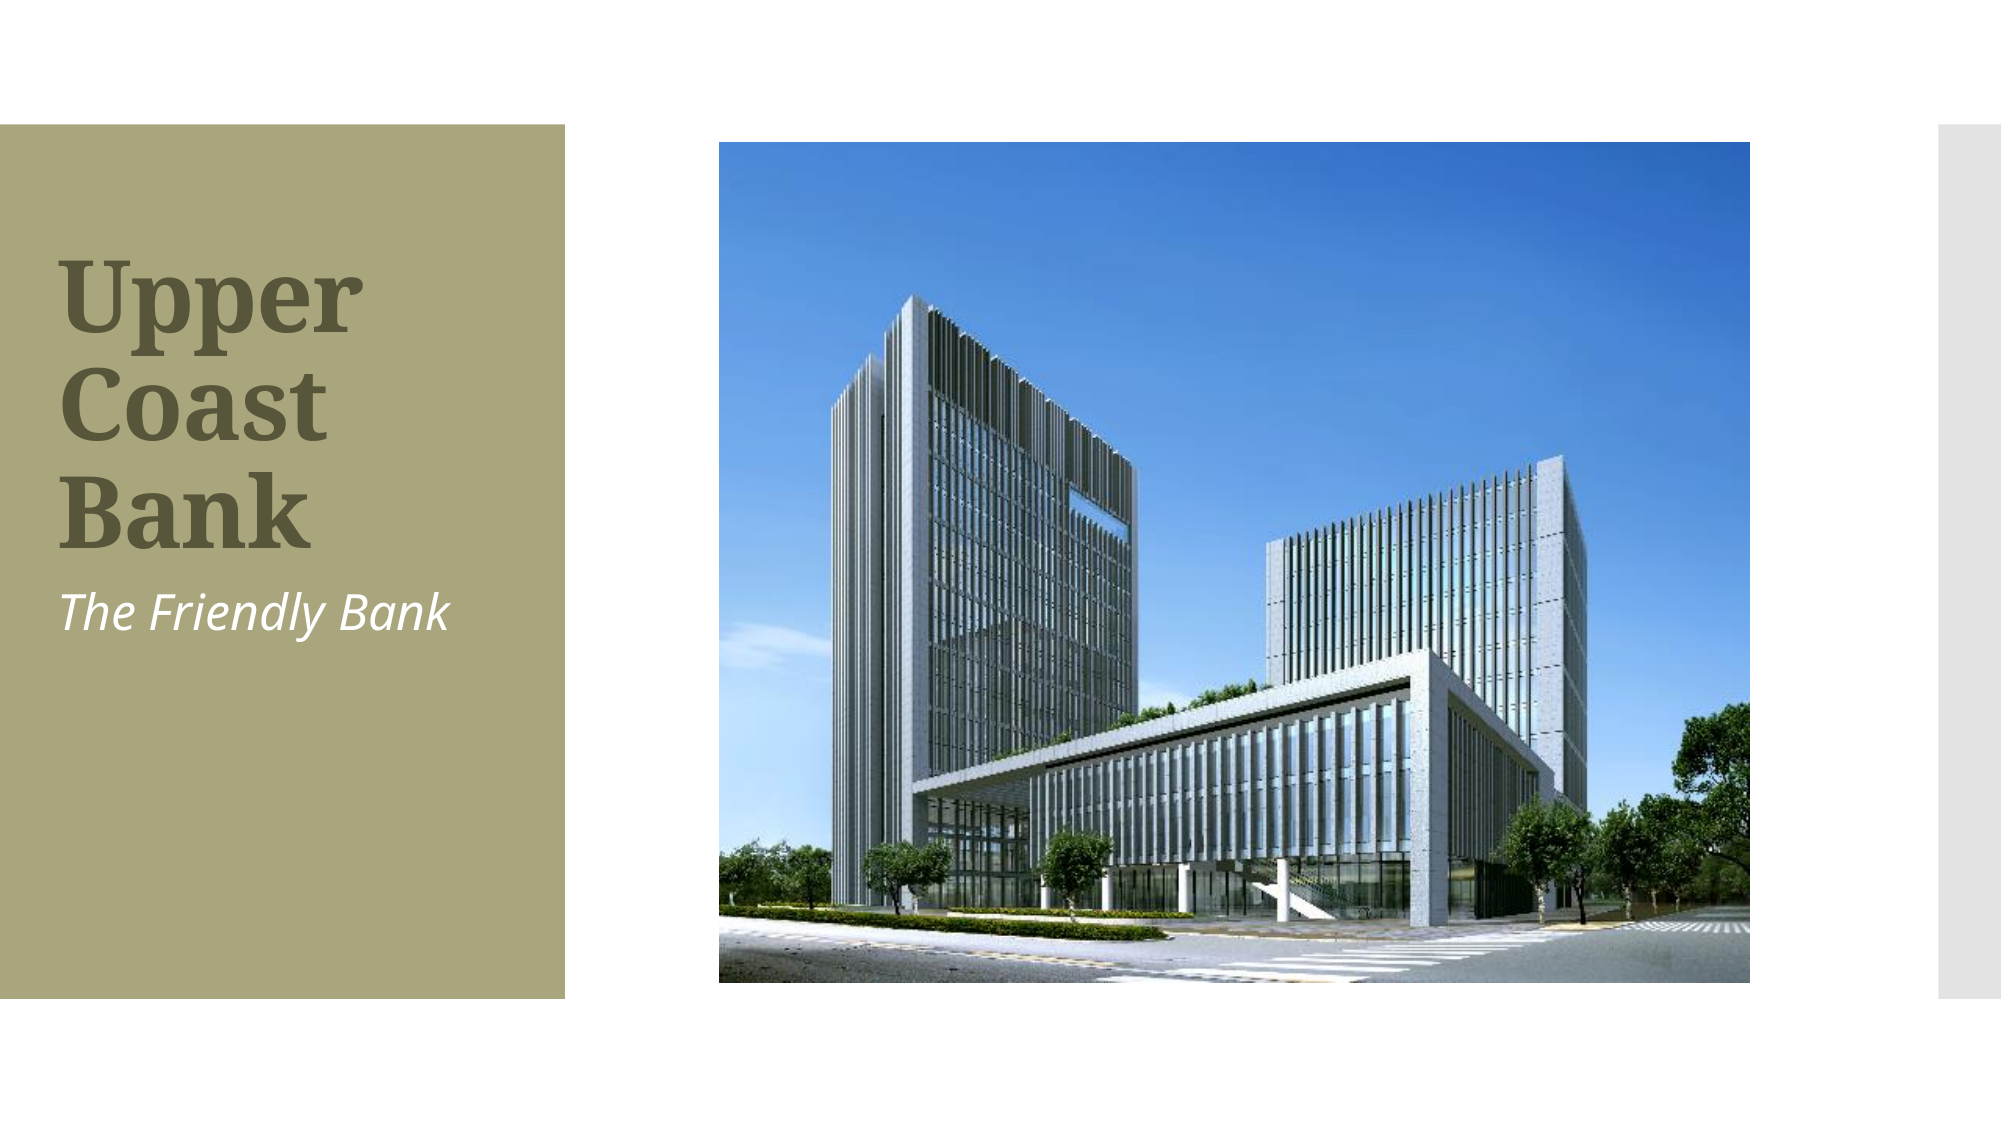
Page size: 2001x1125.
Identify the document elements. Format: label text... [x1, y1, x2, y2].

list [718, 142, 1750, 983]
list The Friendly Bank [41, 573, 507, 955]
title Upper Coast Bank [41, 187, 507, 573]
